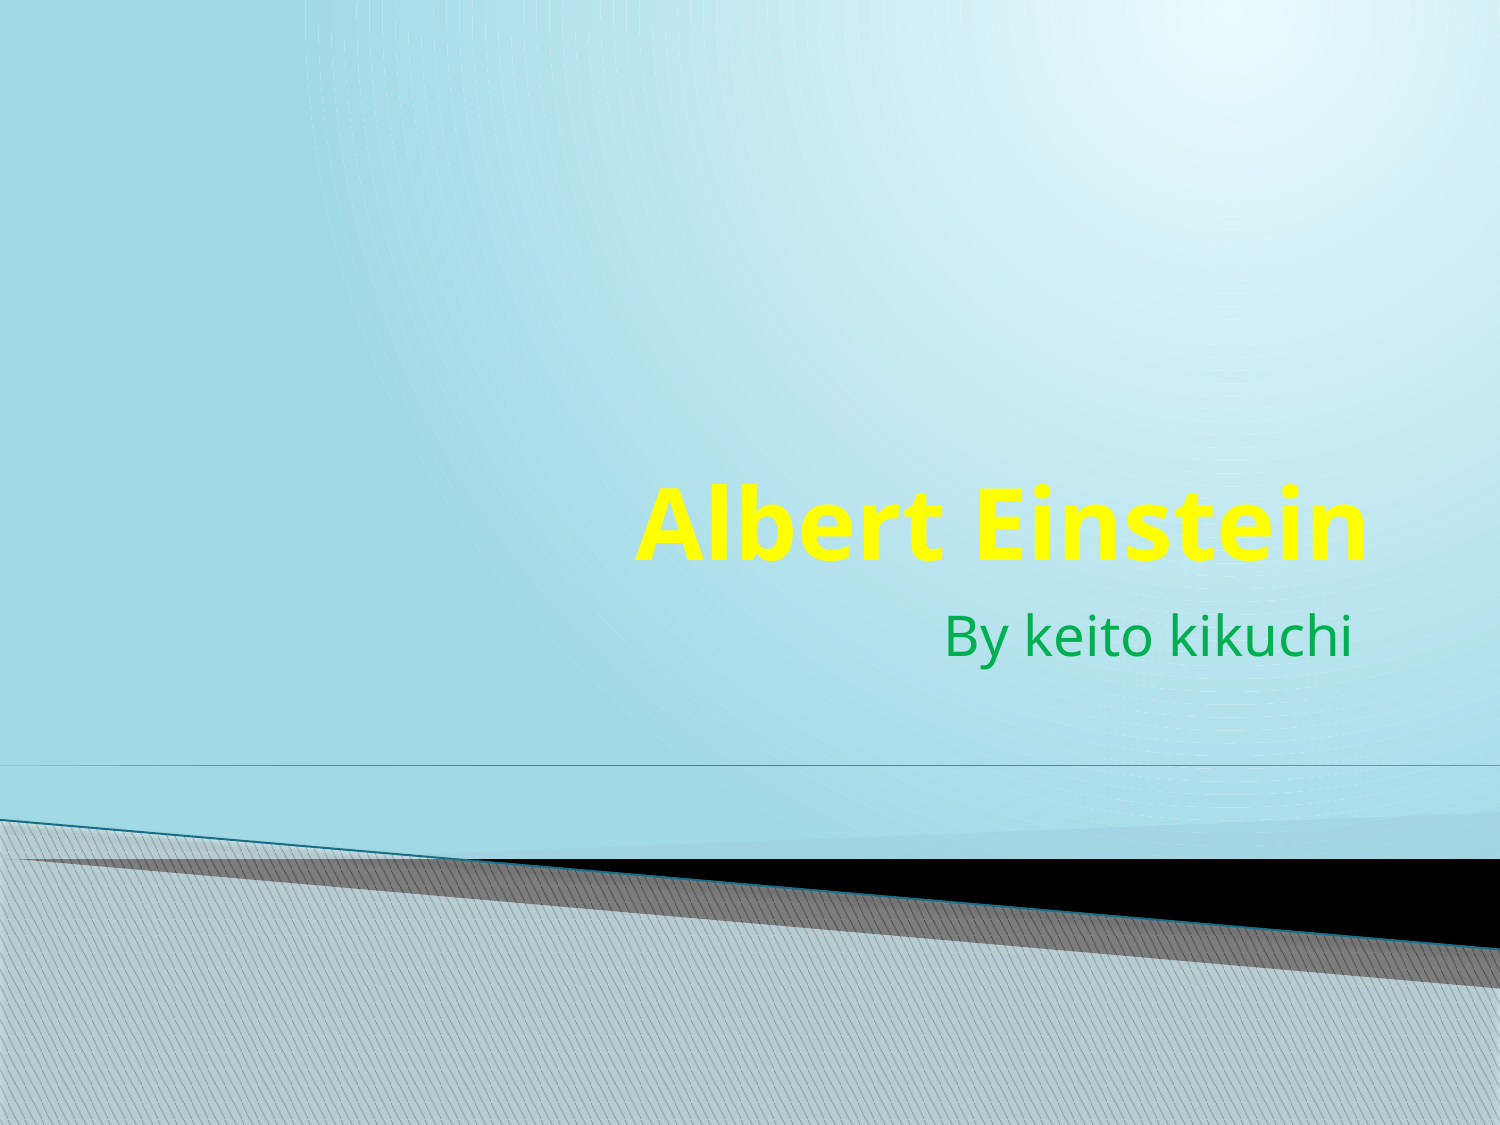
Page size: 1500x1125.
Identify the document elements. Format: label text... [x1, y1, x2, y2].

subtitle By keito kikuchi [112, 592, 1388, 790]
title Albert Einstein [112, 287, 1388, 588]
picture [5, 859, 1500, 989]
